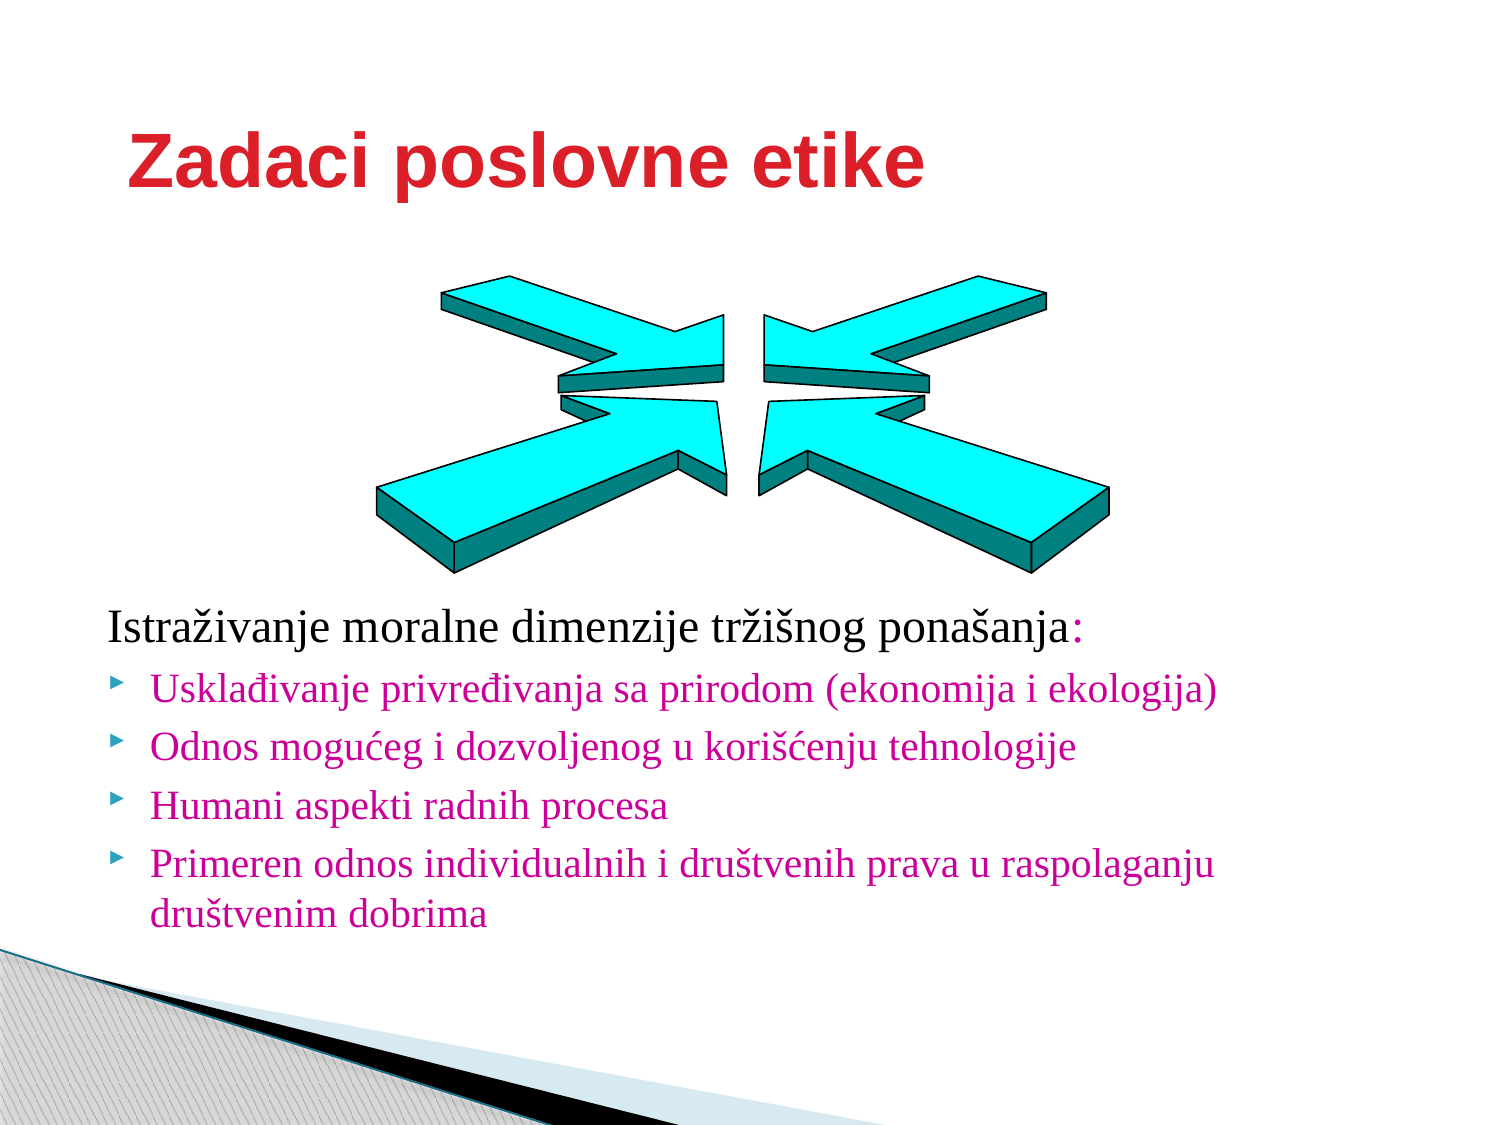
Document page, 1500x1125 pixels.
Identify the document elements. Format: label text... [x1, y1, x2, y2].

title Zadaci poslovne etike [112, 62, 1388, 250]
picture [374, 274, 1113, 576]
list Istraživanje moralne dimenzije tržišnog ponašanja: Usklađivanje privređivanja sa prirodom (ekonomija i ekologija) Odnos mogućeg i dozvoljenog u korišćenju tehnologije Humani aspekti radnih procesa Primeren odnos individualnih i društvenih prava u raspolaganju društvenim dobrima [74, 587, 1351, 1125]
